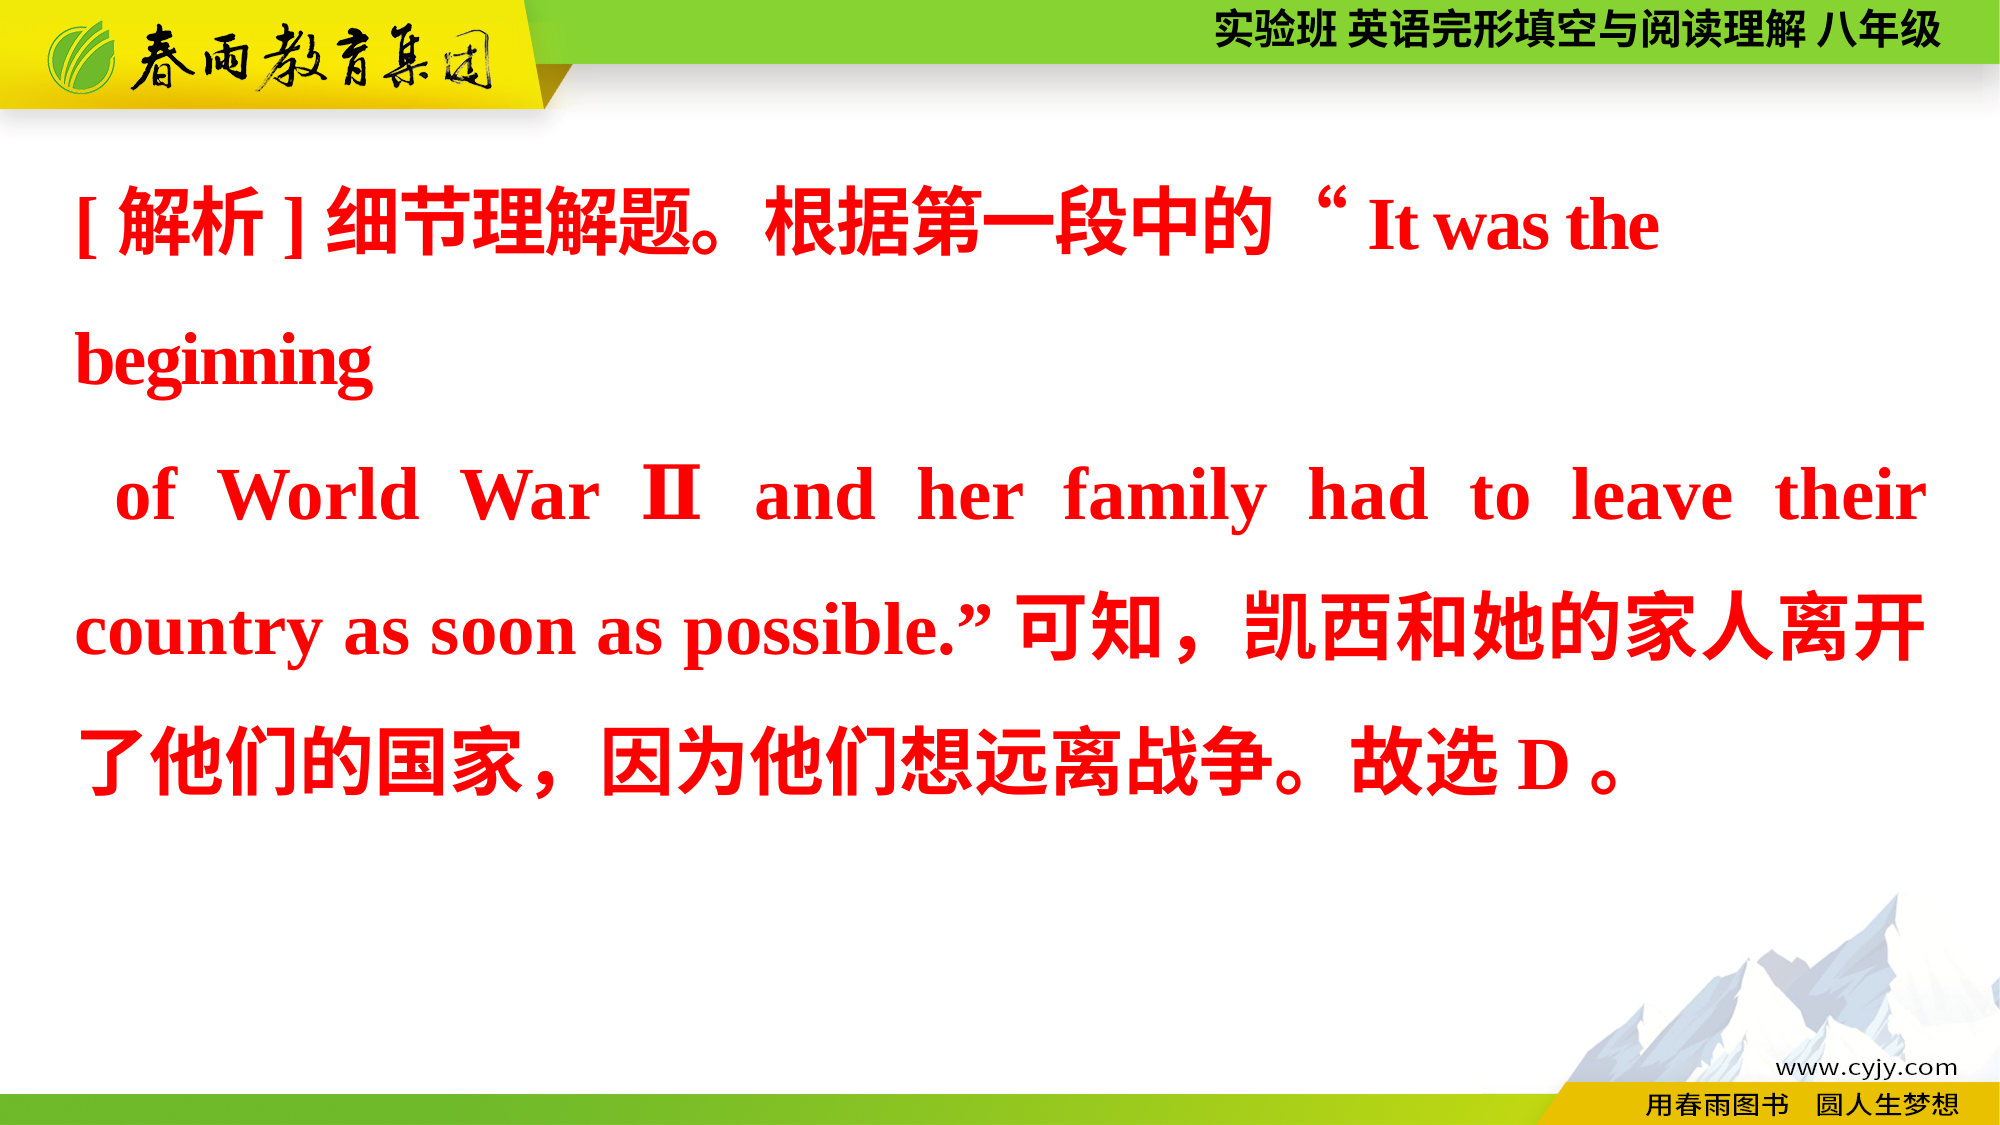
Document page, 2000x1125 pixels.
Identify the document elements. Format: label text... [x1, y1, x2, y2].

list [解析]细节理解题。根据第一段中的“It was the beginning of World War Ⅱ and her family had to leave their country as soon as possible.”可知，凯西和她的家人离开了他们的国家，因为他们想远离战争。故选D。 [59, 122, 1944, 683]
picture [0, 0, 2000, 1125]
